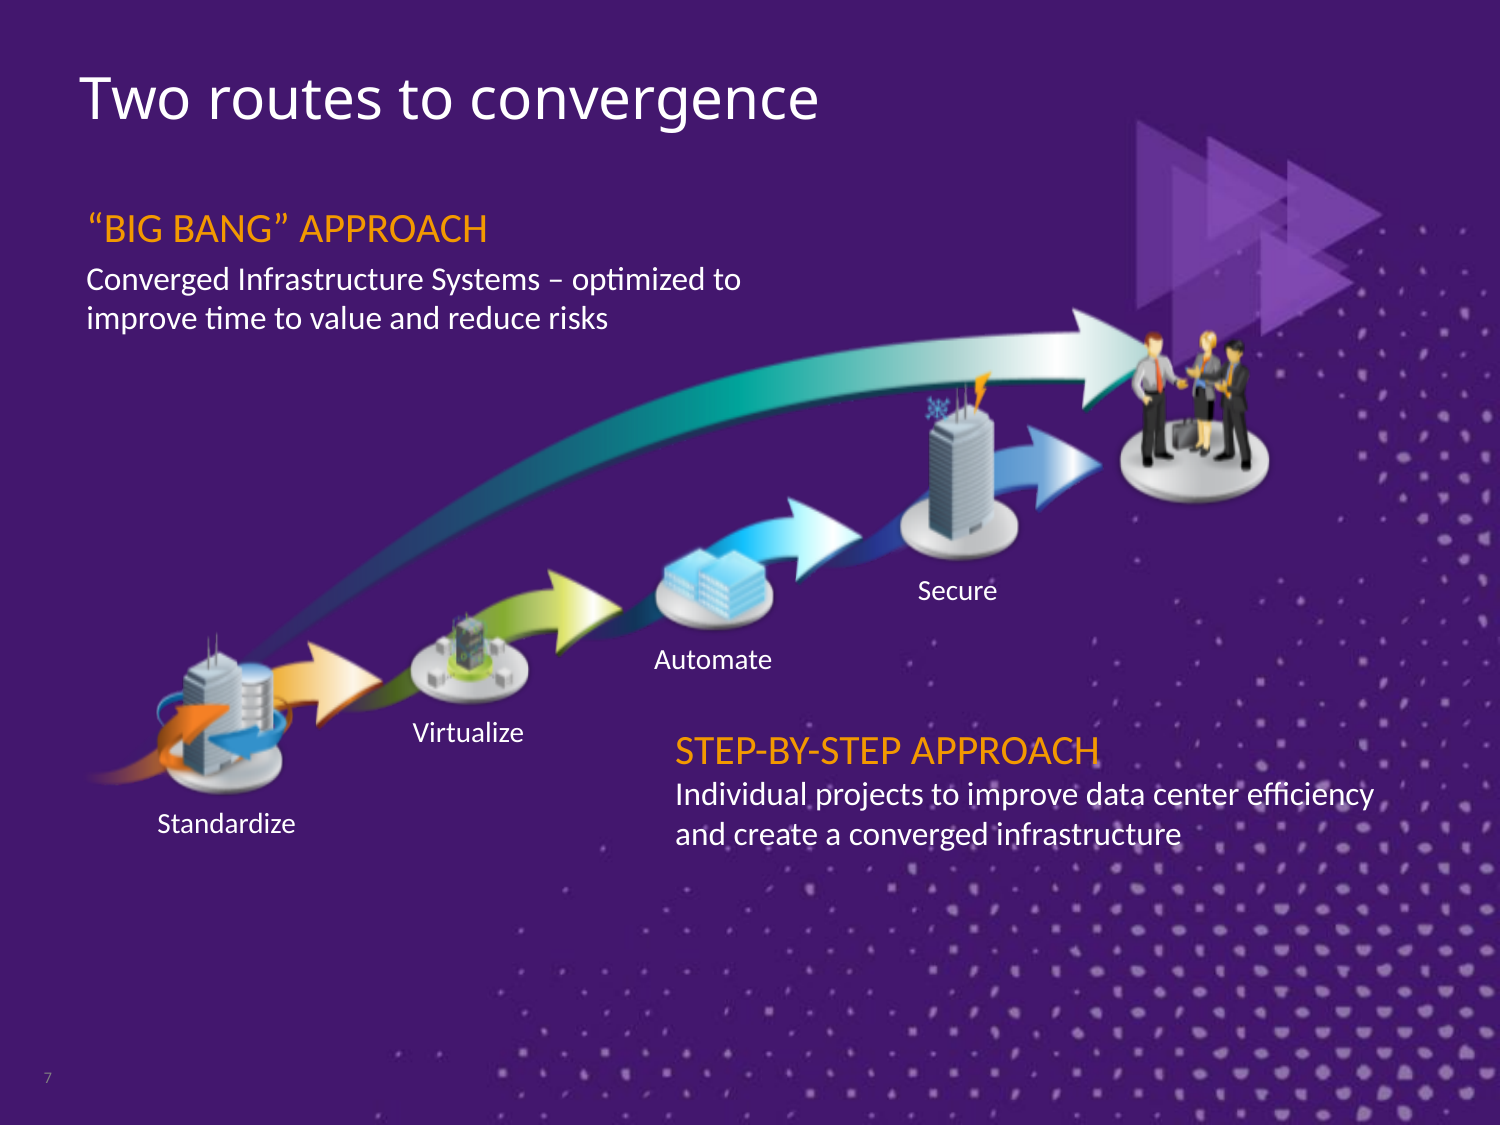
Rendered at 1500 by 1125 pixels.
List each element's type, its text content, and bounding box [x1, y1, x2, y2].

text_box STEP-BY-STEP APPROACH Individual projects to improve data center efficiency and create a converged infrastructure [660, 715, 1408, 860]
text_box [24, 293, 1376, 848]
text_box “BIG BANG” APPROACH Converged Infrastructure Systems – optimized to improve time to value and reduce risks [71, 192, 911, 292]
text_box 7 [28, 1061, 82, 1095]
title Two routes to convergence [64, 54, 1439, 158]
picture [0, 0, 1500, 1125]
